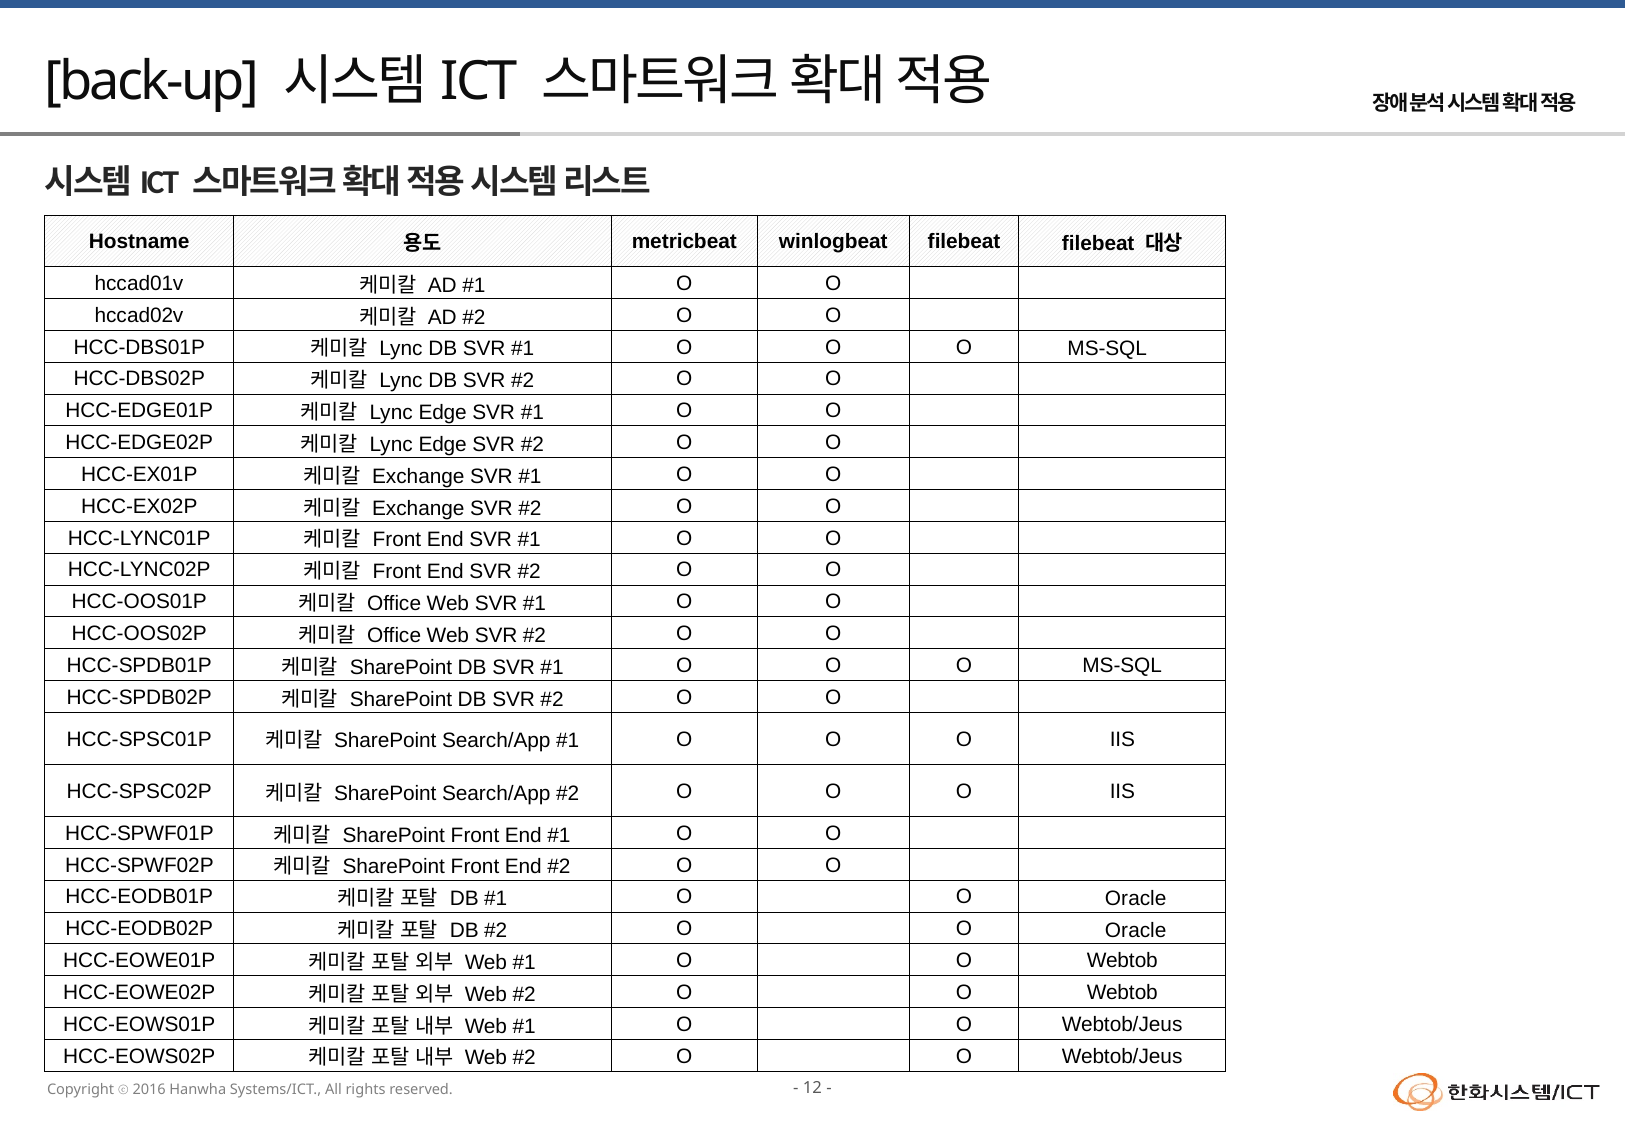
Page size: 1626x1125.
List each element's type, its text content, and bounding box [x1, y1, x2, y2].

table_cell HCC-EOWE01P [45, 944, 233, 975]
table_cell 케미칼 Front End SVR #1 [234, 522, 611, 553]
table_cell [910, 617, 1018, 648]
table_header winlogbeat [758, 216, 909, 266]
table_cell [910, 849, 1018, 880]
table_cell O [758, 331, 909, 362]
table_cell 케미칼 SharePoint Front End #1 [234, 817, 611, 848]
table_cell HCC-SPSC01P [45, 713, 233, 764]
table_cell [1019, 586, 1225, 616]
table_cell Webtob/Jeus [1019, 1008, 1225, 1039]
table_cell O [910, 649, 1018, 680]
table_cell O [910, 1008, 1018, 1039]
table_header metricbeat [612, 216, 757, 266]
table_cell [910, 363, 1018, 394]
table_cell HCC-SPDB02P [45, 681, 233, 712]
table_cell 케미칼 Office Web SVR #2 [234, 617, 611, 648]
table_cell O [612, 1040, 757, 1071]
table_cell O [758, 765, 909, 816]
table_cell [1019, 617, 1225, 648]
table_cell O [758, 681, 909, 712]
table_cell [758, 1040, 909, 1071]
table_cell O [612, 649, 757, 680]
table_cell HCC-LYNC02P [45, 554, 233, 585]
table_header filebeat 대상 [1019, 216, 1225, 266]
table_cell O [758, 458, 909, 489]
table_cell O [612, 490, 757, 521]
table_cell O [758, 586, 909, 616]
table_cell 케미칼 Lync Edge SVR #2 [234, 426, 611, 457]
table_cell [1019, 522, 1225, 553]
table_cell 케미칼 포탈 외부 Web #2 [234, 976, 611, 1007]
table_cell O [612, 586, 757, 616]
table_cell O [612, 426, 757, 457]
table_cell O [758, 363, 909, 394]
table_cell O [612, 331, 757, 362]
table_cell O [612, 522, 757, 553]
table_cell [1019, 267, 1225, 298]
table_cell HCC-DBS02P [45, 363, 233, 394]
table_cell HCC-EODB02P [45, 913, 233, 943]
table_cell O [910, 881, 1018, 912]
table_header Hostname [45, 216, 233, 266]
table_cell HCC-OOS02P [45, 617, 233, 648]
table_cell MS-SQL [1019, 331, 1225, 362]
table_cell [1019, 681, 1225, 712]
table_cell HCC-EOWE02P [45, 976, 233, 1007]
list 시스템ICT 스마트워크 확대 적용 시스템 리스트 [44, 152, 1580, 274]
table_cell 케미칼 Front End SVR #2 [234, 554, 611, 585]
table_cell O [910, 976, 1018, 1007]
table_cell O [910, 331, 1018, 362]
table_cell 케미칼 SharePoint Front End #2 [234, 849, 611, 880]
table_cell O [910, 913, 1018, 943]
table_cell O [758, 490, 909, 521]
table_cell O [612, 913, 757, 943]
table_cell [910, 817, 1018, 848]
table_cell 케미칼 Exchange SVR #2 [234, 490, 611, 521]
table_cell [910, 299, 1018, 330]
table_cell [1019, 849, 1225, 880]
table_cell [758, 976, 909, 1007]
table_cell [1019, 426, 1225, 457]
table_cell HCC-EX01P [45, 458, 233, 489]
table_cell [910, 586, 1018, 616]
table_cell Webtob/Jeus [1019, 1040, 1225, 1071]
table_cell O [612, 765, 757, 816]
table_cell HCC-SPSC02P [45, 765, 233, 816]
table_cell O [612, 849, 757, 880]
table_cell O [612, 944, 757, 975]
table_header 용도 [234, 216, 611, 266]
table_cell O [612, 363, 757, 394]
table_cell HCC-SPDB01P [45, 649, 233, 680]
table_cell HCC-DBS01P [45, 331, 233, 362]
table_cell O [612, 976, 757, 1007]
table_cell [910, 681, 1018, 712]
table_cell O [910, 713, 1018, 764]
table_cell HCC-EOWS01P [45, 1008, 233, 1039]
table_cell 케미칼 Office Web SVR #1 [234, 586, 611, 616]
table_cell [910, 267, 1018, 298]
table_cell [910, 426, 1018, 457]
title [back-up] 시스템ICT 스마트워크 확대 적용 [44, 45, 1194, 125]
table_cell HCC-EDGE02P [45, 426, 233, 457]
table_cell O [758, 617, 909, 648]
table_cell MS-SQL [1019, 649, 1225, 680]
table_cell Oracle [1019, 913, 1225, 943]
table_cell hccad01v [45, 267, 233, 298]
table_cell HCC-EOWS02P [45, 1040, 233, 1071]
table_cell O [612, 617, 757, 648]
table_cell [910, 554, 1018, 585]
table_cell 케미칼 Lync DB SVR #2 [234, 363, 611, 394]
table_cell O [758, 713, 909, 764]
table_cell O [758, 649, 909, 680]
table_cell O [910, 944, 1018, 975]
table_cell [1019, 817, 1225, 848]
table_cell 케미칼 Lync Edge SVR #1 [234, 395, 611, 425]
table_cell O [612, 881, 757, 912]
table_cell O [612, 681, 757, 712]
table_cell O [612, 554, 757, 585]
table_cell HCC-OOS01P [45, 586, 233, 616]
table_cell O [758, 426, 909, 457]
table_cell O [910, 1040, 1018, 1071]
table_cell [1019, 299, 1225, 330]
table_cell 케미칼 포탈 DB #1 [234, 881, 611, 912]
table_cell 케미칼 SharePoint DB SVR #2 [234, 681, 611, 712]
table_cell 케미칼 SharePoint Search/App #1 [234, 713, 611, 764]
table_cell HCC-SPWF02P [45, 849, 233, 880]
table_header filebeat [910, 216, 1018, 266]
table_cell HCC-EX02P [45, 490, 233, 521]
table_cell IIS [1019, 765, 1225, 816]
picture [1393, 1073, 1600, 1111]
table_cell IIS [1019, 713, 1225, 764]
table_cell [1019, 458, 1225, 489]
table_cell 케미칼 포탈 DB #2 [234, 913, 611, 943]
table_cell [910, 522, 1018, 553]
table_cell [1019, 395, 1225, 425]
table_cell Webtob [1019, 976, 1225, 1007]
table_cell O [758, 267, 909, 298]
table_cell Oracle [1019, 881, 1225, 912]
table_cell [1019, 363, 1225, 394]
table_cell O [612, 817, 757, 848]
table_cell HCC-EODB01P [45, 881, 233, 912]
table_cell [1019, 554, 1225, 585]
table_cell O [758, 849, 909, 880]
table_cell O [758, 299, 909, 330]
table_cell [758, 913, 909, 943]
table_cell O [612, 267, 757, 298]
table_cell [758, 881, 909, 912]
table_cell O [612, 458, 757, 489]
table_cell 케미칼 Lync DB SVR #1 [234, 331, 611, 362]
table_cell hccad02v [45, 299, 233, 330]
table_cell O [758, 395, 909, 425]
table_cell 케미칼 SharePoint DB SVR #1 [234, 649, 611, 680]
table_cell [910, 458, 1018, 489]
table_cell 케미칼 포탈 내부 Web #1 [234, 1008, 611, 1039]
table_cell 케미칼 Exchange SVR #1 [234, 458, 611, 489]
table_cell O [758, 522, 909, 553]
table_cell HCC-EDGE01P [45, 395, 233, 425]
table_cell [1019, 490, 1225, 521]
table_cell [910, 395, 1018, 425]
table_cell O [612, 299, 757, 330]
table_cell Webtob [1019, 944, 1225, 975]
table_cell [758, 1008, 909, 1039]
table_cell [910, 490, 1018, 521]
table_cell 케미칼 SharePoint Search/App #2 [234, 765, 611, 816]
table_cell 케미칼 포탈 외부 Web #1 [234, 944, 611, 975]
table_cell [758, 944, 909, 975]
table_cell O [758, 554, 909, 585]
table_cell HCC-SPWF01P [45, 817, 233, 848]
table_cell 케미칼 포탈 내부 Web #2 [234, 1040, 611, 1071]
table_cell O [612, 713, 757, 764]
table_cell O [758, 817, 909, 848]
table_cell O [612, 1008, 757, 1039]
table_cell O [910, 765, 1018, 816]
table_cell HCC-LYNC01P [45, 522, 233, 553]
table_cell 케미칼 AD #2 [234, 299, 611, 330]
table_cell 케미칼 AD #1 [234, 267, 611, 298]
table_cell O [612, 395, 757, 425]
